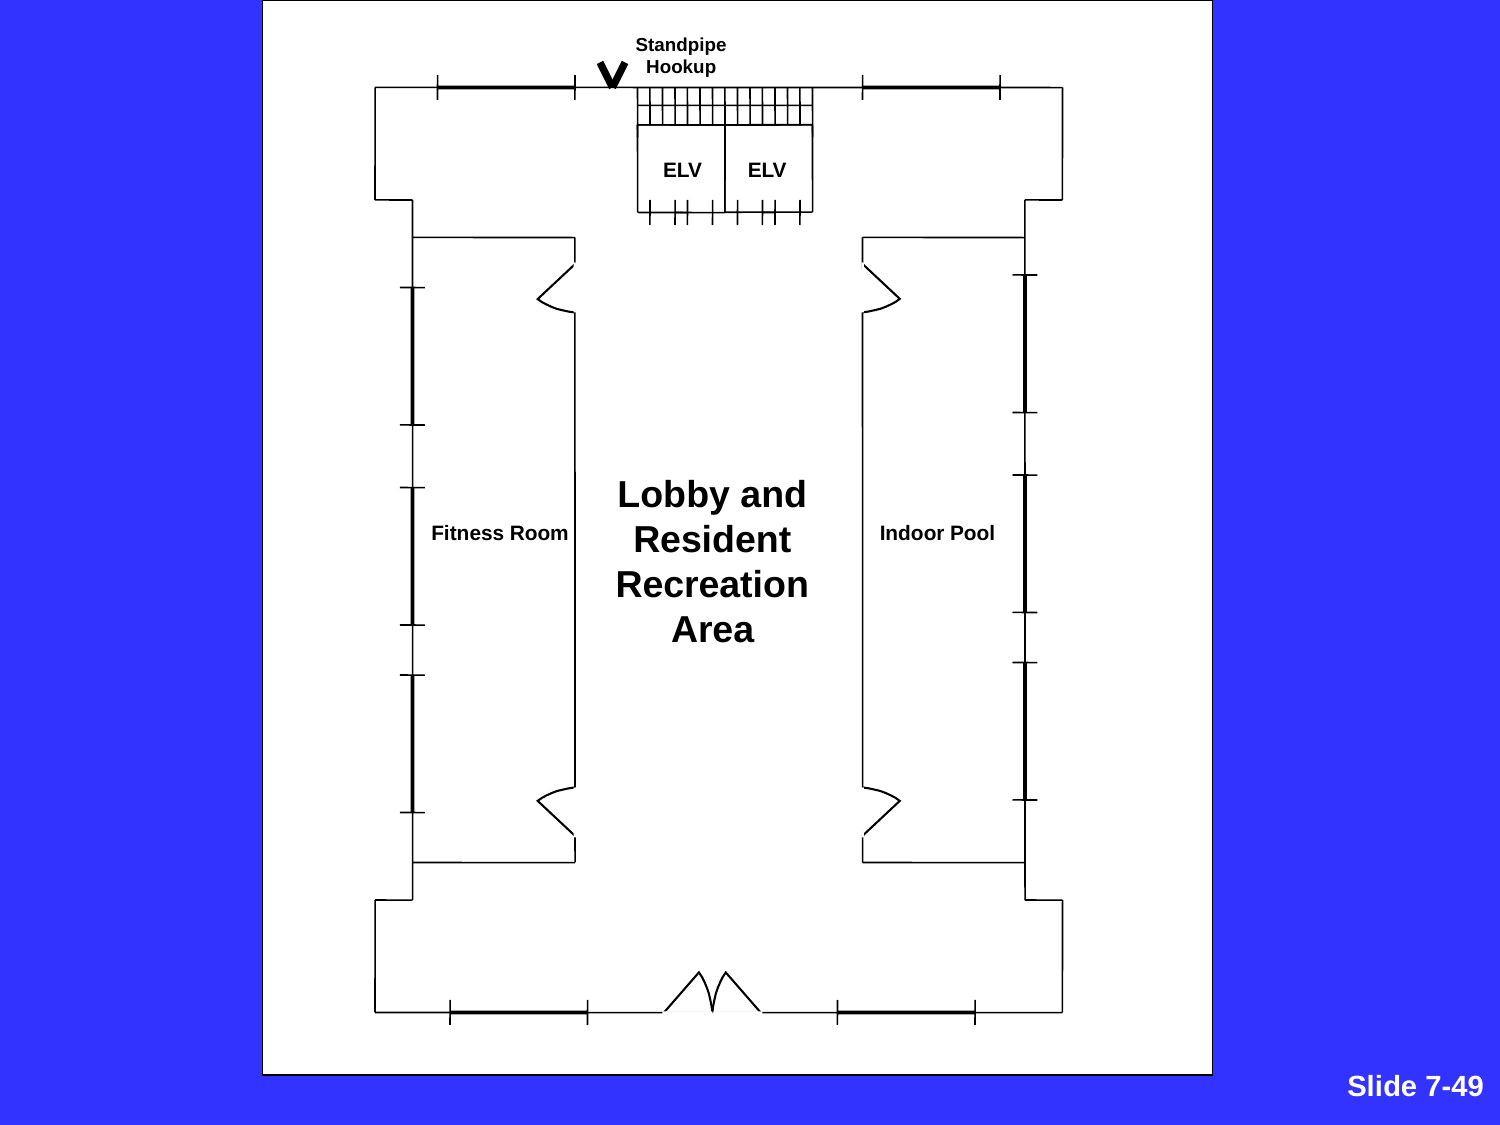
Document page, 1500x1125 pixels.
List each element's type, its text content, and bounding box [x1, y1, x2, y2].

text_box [662, 971, 763, 1013]
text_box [537, 262, 576, 313]
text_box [1012, 662, 1038, 801]
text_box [399, 674, 426, 813]
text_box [837, 999, 976, 1026]
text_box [537, 787, 576, 838]
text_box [637, 87, 813, 226]
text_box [862, 787, 901, 838]
slide_number Slide 7-191 [1148, 1059, 1500, 1125]
text_box Standpipe Hookup [587, 24, 775, 85]
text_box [862, 74, 1001, 101]
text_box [862, 262, 901, 313]
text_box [437, 74, 576, 101]
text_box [1012, 474, 1038, 613]
text_box [262, 0, 1213, 1075]
text_box Lobby and Resident Recreation Area [599, 462, 825, 658]
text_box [399, 487, 426, 626]
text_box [399, 287, 426, 426]
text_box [449, 999, 588, 1026]
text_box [1012, 274, 1038, 413]
text_box Fitness Room [429, 512, 588, 553]
text_box Indoor Pool [849, 512, 1007, 553]
